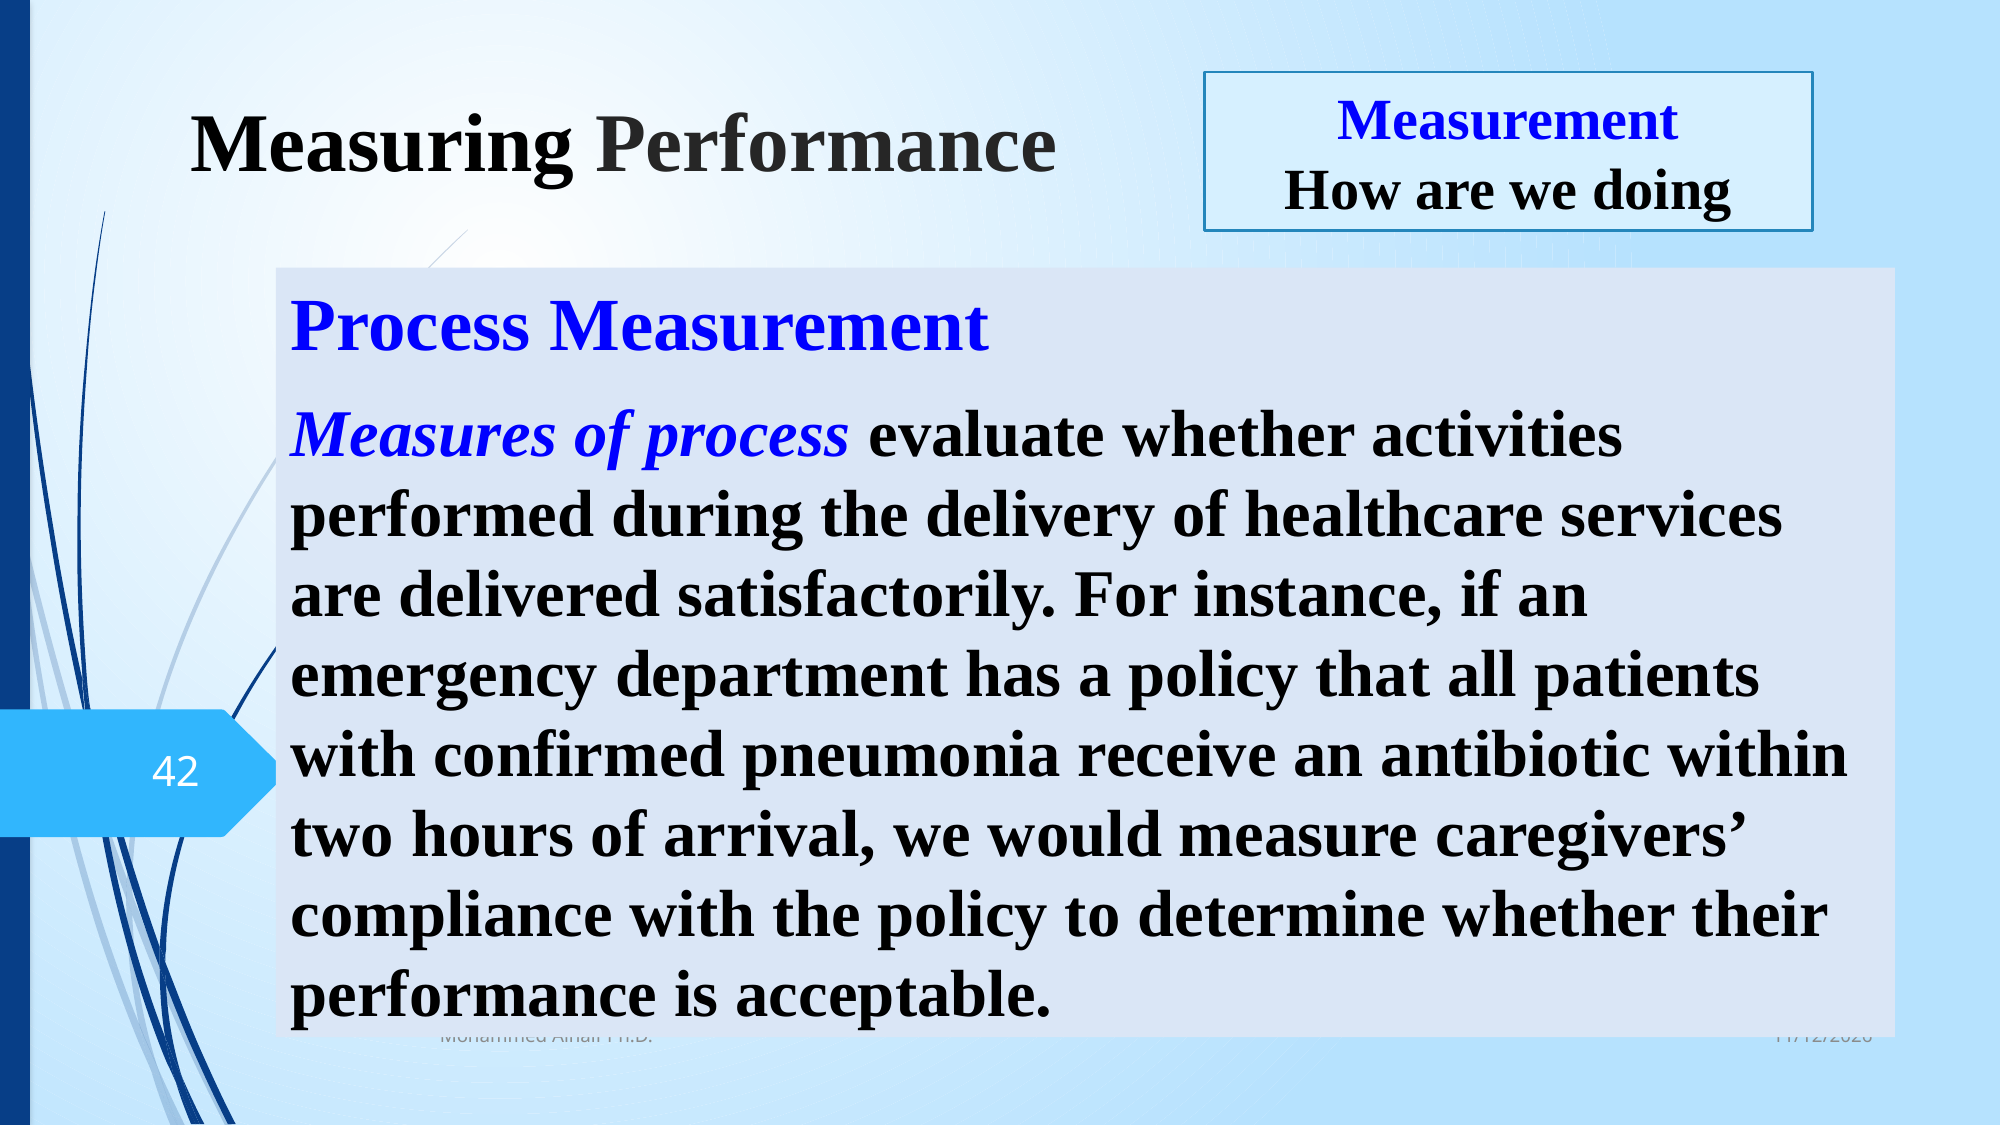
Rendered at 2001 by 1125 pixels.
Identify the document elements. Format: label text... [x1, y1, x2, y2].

text_box Process Measurement Measures of process evaluate whether activities performed during the delivery of healthcare services are delivered satisfactorily. For instance, if an emergency department has a policy that all patients with confirmed pneumonia receive an antibiotic within two hours of arrival, we would measure caregivers’ compliance with the policy to determine whether their performance is acceptable. [275, 267, 1895, 1038]
slide_number 42 [87, 743, 216, 803]
title Measuring Performance [175, 42, 1122, 196]
footer Mohammed Alnaif Ph.D. [424, 1006, 1675, 1067]
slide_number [1699, 1005, 1888, 1067]
subtitle [92, 196, 1967, 1103]
text_box Measurement How are we doing [1203, 71, 1814, 232]
